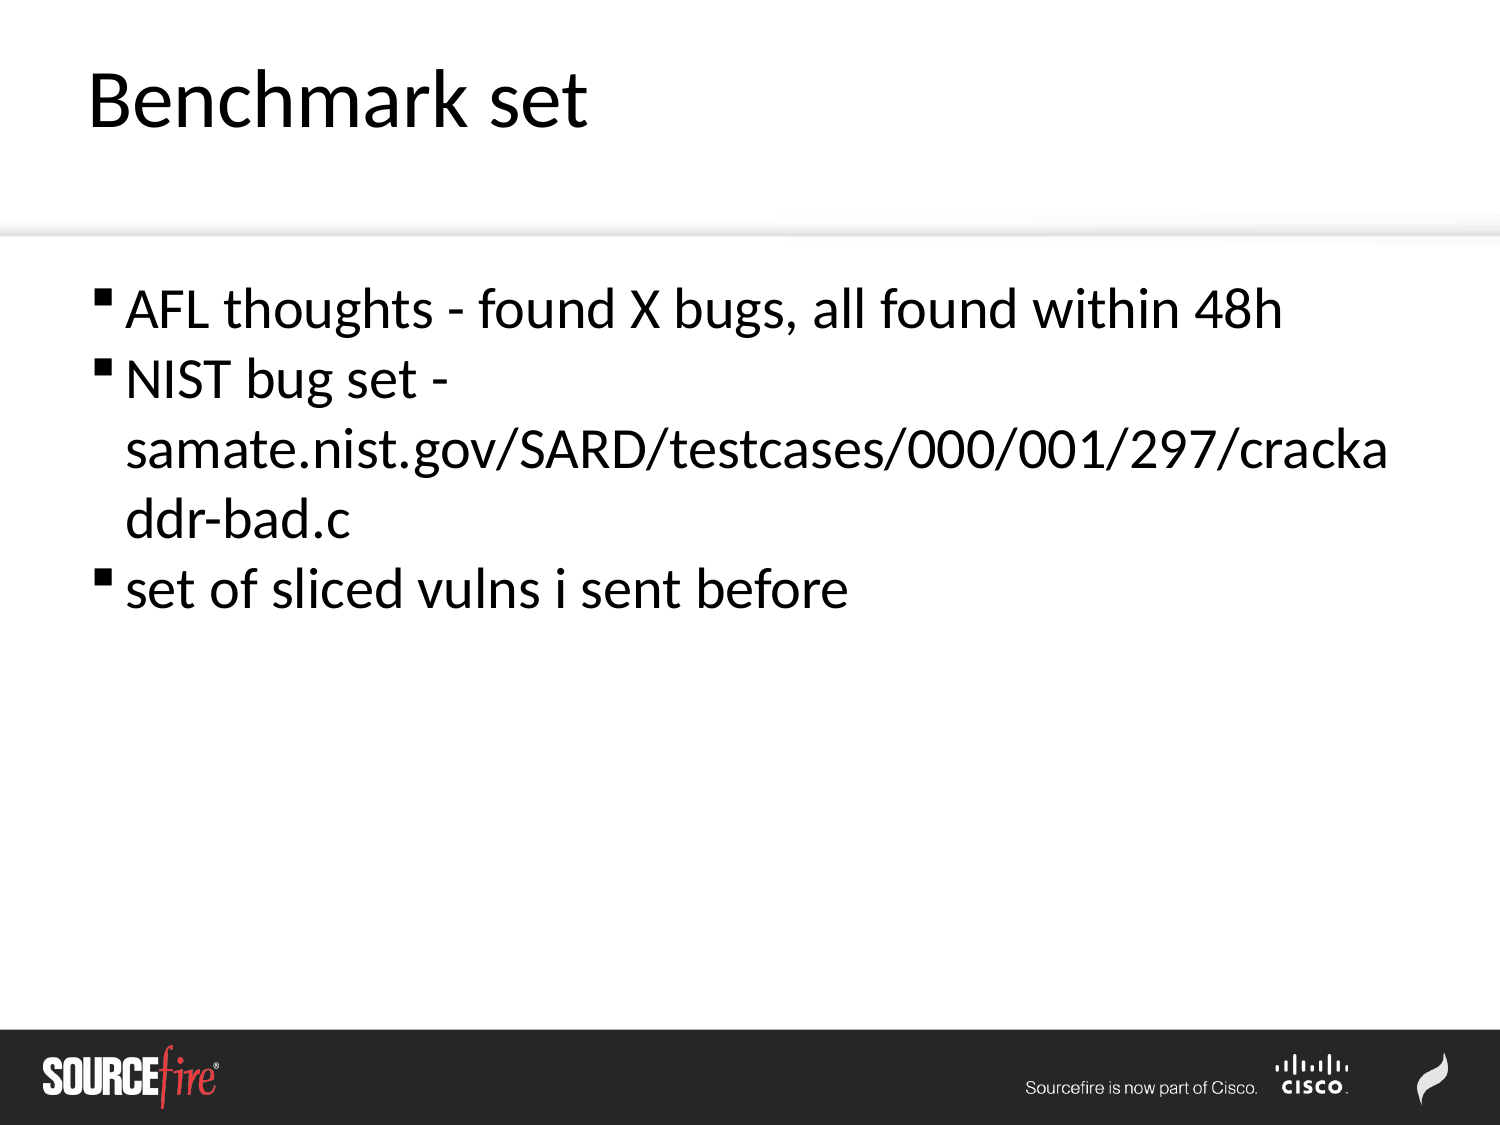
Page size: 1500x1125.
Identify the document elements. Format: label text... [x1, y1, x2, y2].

text_box AFL thoughts - found X bugs, all found within 48h NIST bug set - samate.nist.gov/SARD/testcases/000/001/297/crackaddr-bad.c set of sliced vulns i sent before [75, 262, 1425, 1005]
picture [43, 1045, 219, 1109]
picture [0, 214, 1500, 246]
picture [1417, 1051, 1448, 1106]
text_box Benchmark set [72, 51, 1423, 215]
picture [1026, 1054, 1348, 1097]
